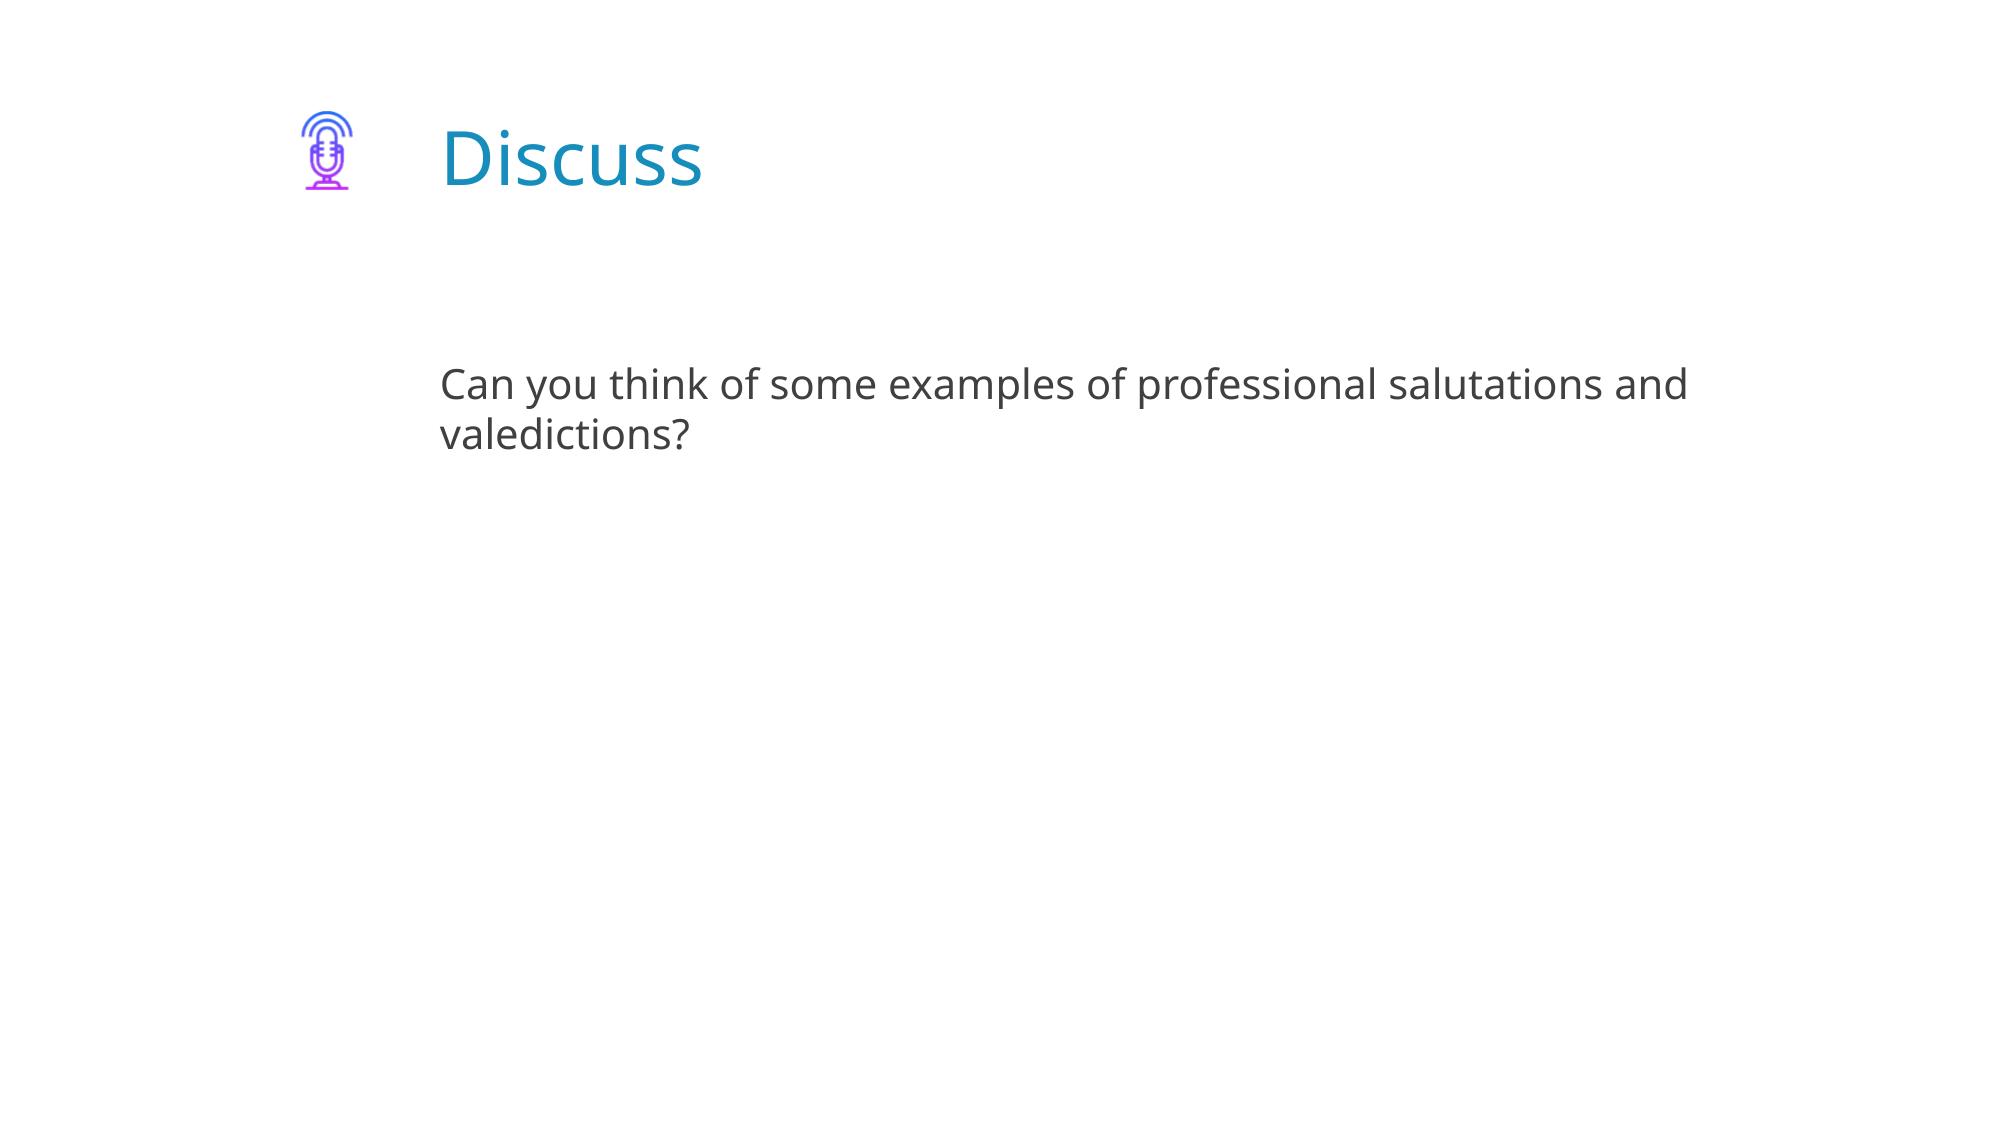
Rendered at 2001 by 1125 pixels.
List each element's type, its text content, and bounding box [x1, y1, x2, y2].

title Discuss [425, 102, 1888, 313]
picture [279, 102, 375, 199]
list Can you think of some examples of professional salutations and valedictions? [424, 350, 1888, 1074]
